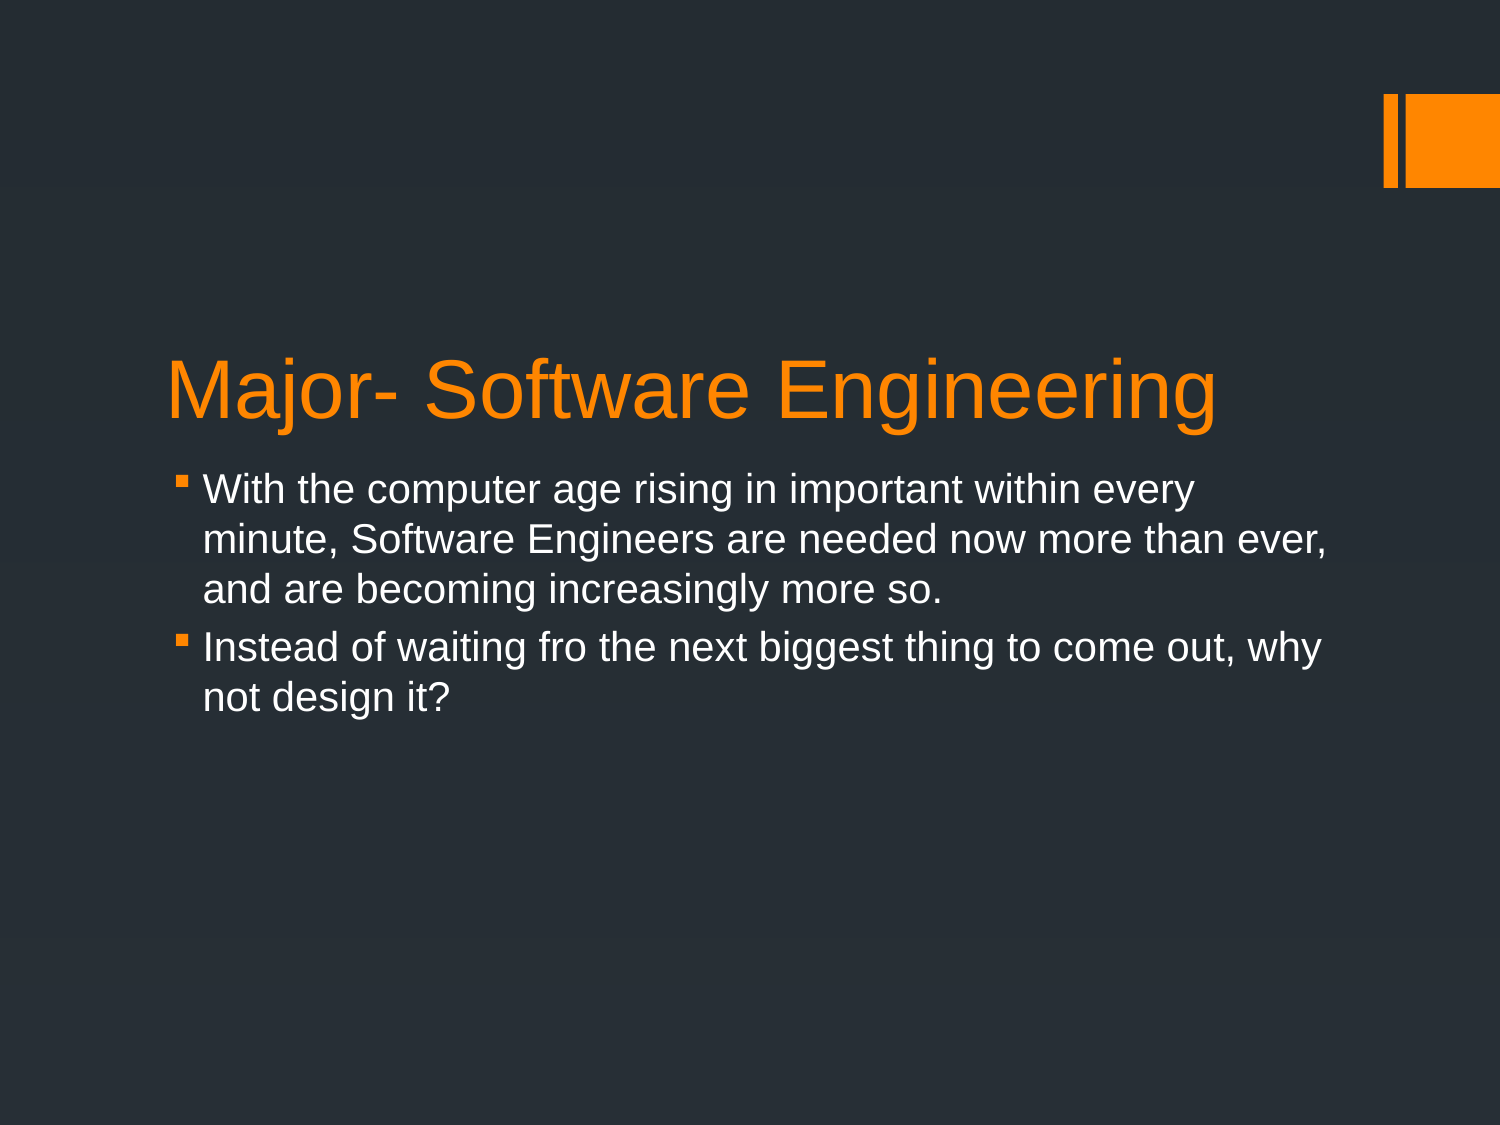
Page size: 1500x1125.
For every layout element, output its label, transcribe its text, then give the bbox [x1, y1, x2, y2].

title Major- Software Engineering [150, 253, 1350, 443]
list With the computer age rising in important within every minute, Software Engineers are needed now more than ever, and are becoming increasingly more so. Instead of waiting fro the next biggest thing to come out, why not design it? [150, 454, 1350, 1035]
